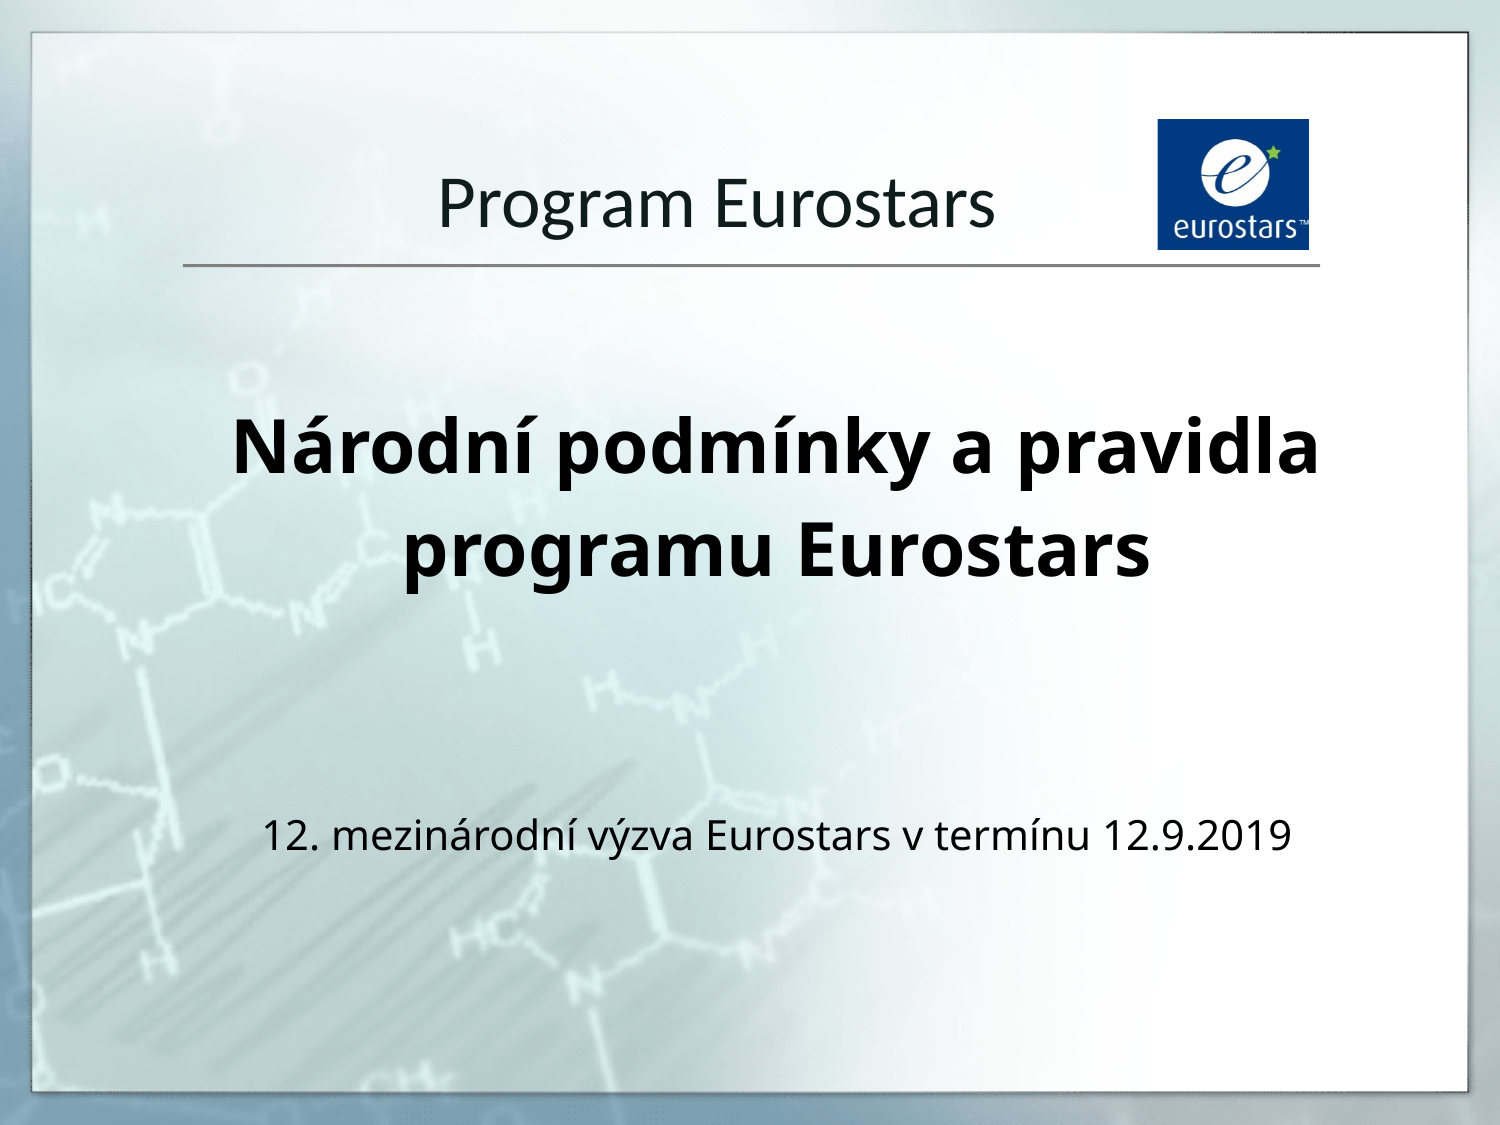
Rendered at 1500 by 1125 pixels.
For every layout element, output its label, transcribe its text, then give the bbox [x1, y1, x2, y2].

title Program Eurostars [97, 33, 1338, 362]
text_box Národní podmínky a pravidla programu Eurostars 12. mezinárodní výzva Eurostars v termínu 12.9.2019 [182, 391, 1371, 866]
picture [0, 0, 1500, 1125]
text_box [123, 267, 1365, 425]
